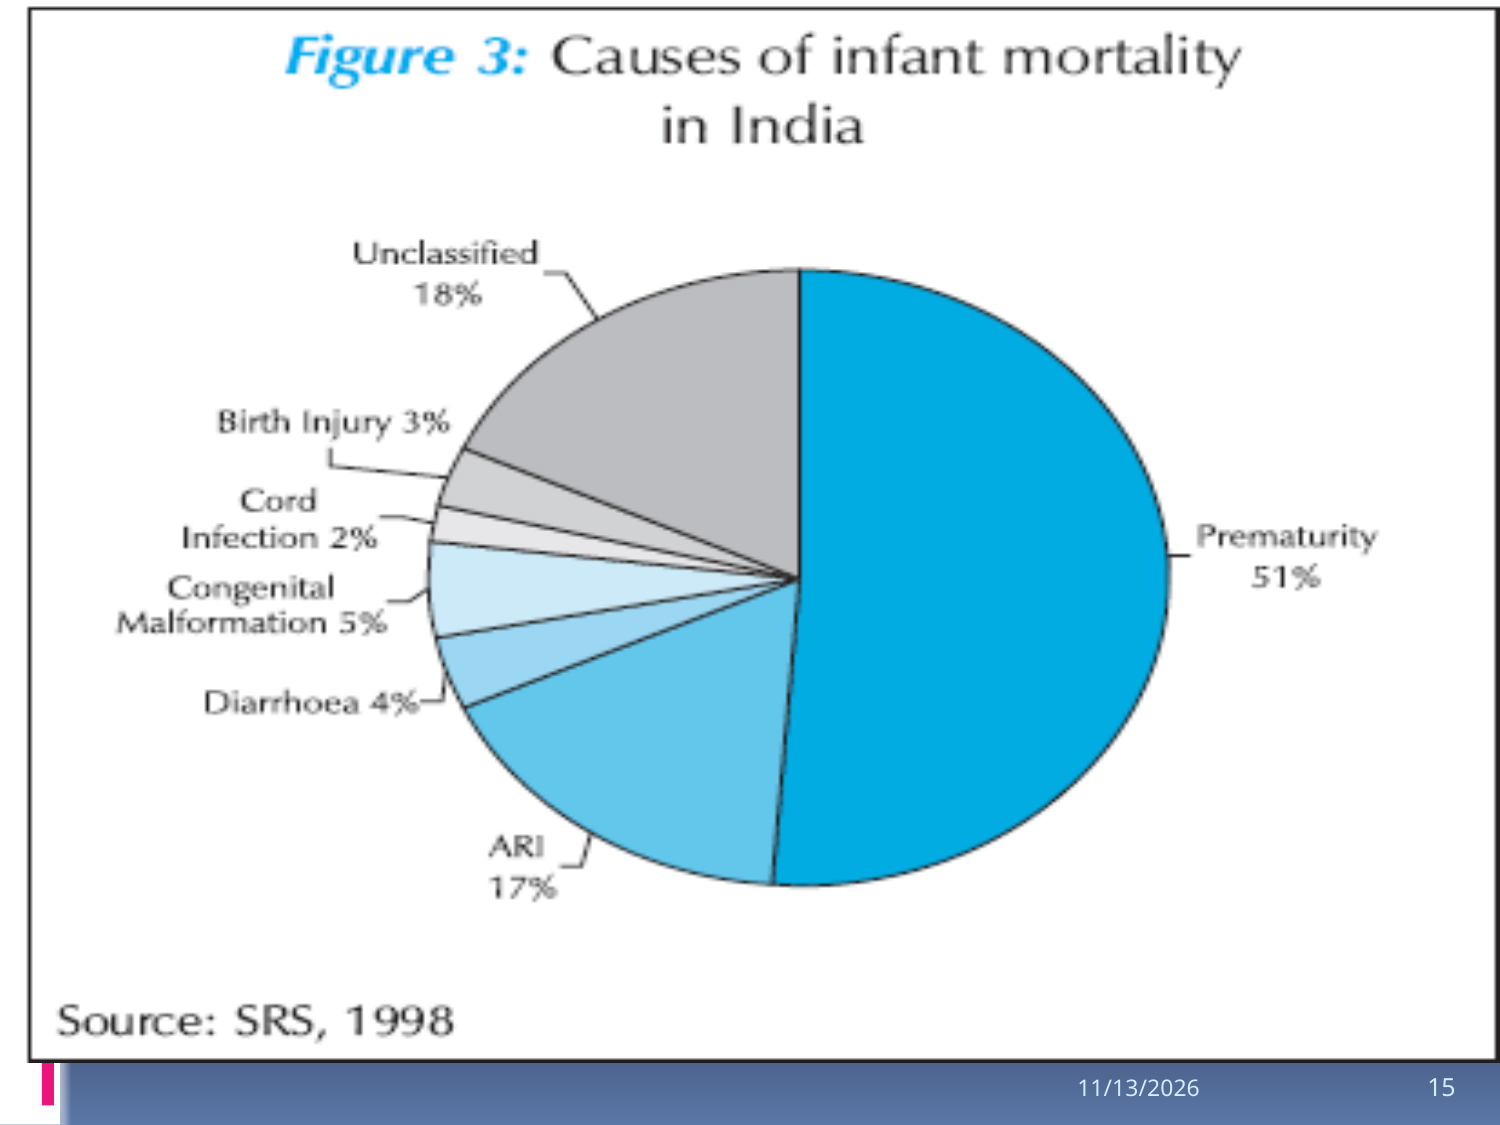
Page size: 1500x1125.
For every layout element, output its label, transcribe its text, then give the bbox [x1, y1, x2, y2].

slide_number 15 [1412, 1071, 1488, 1113]
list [0, 0, 1500, 1063]
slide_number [1062, 1071, 1412, 1113]
